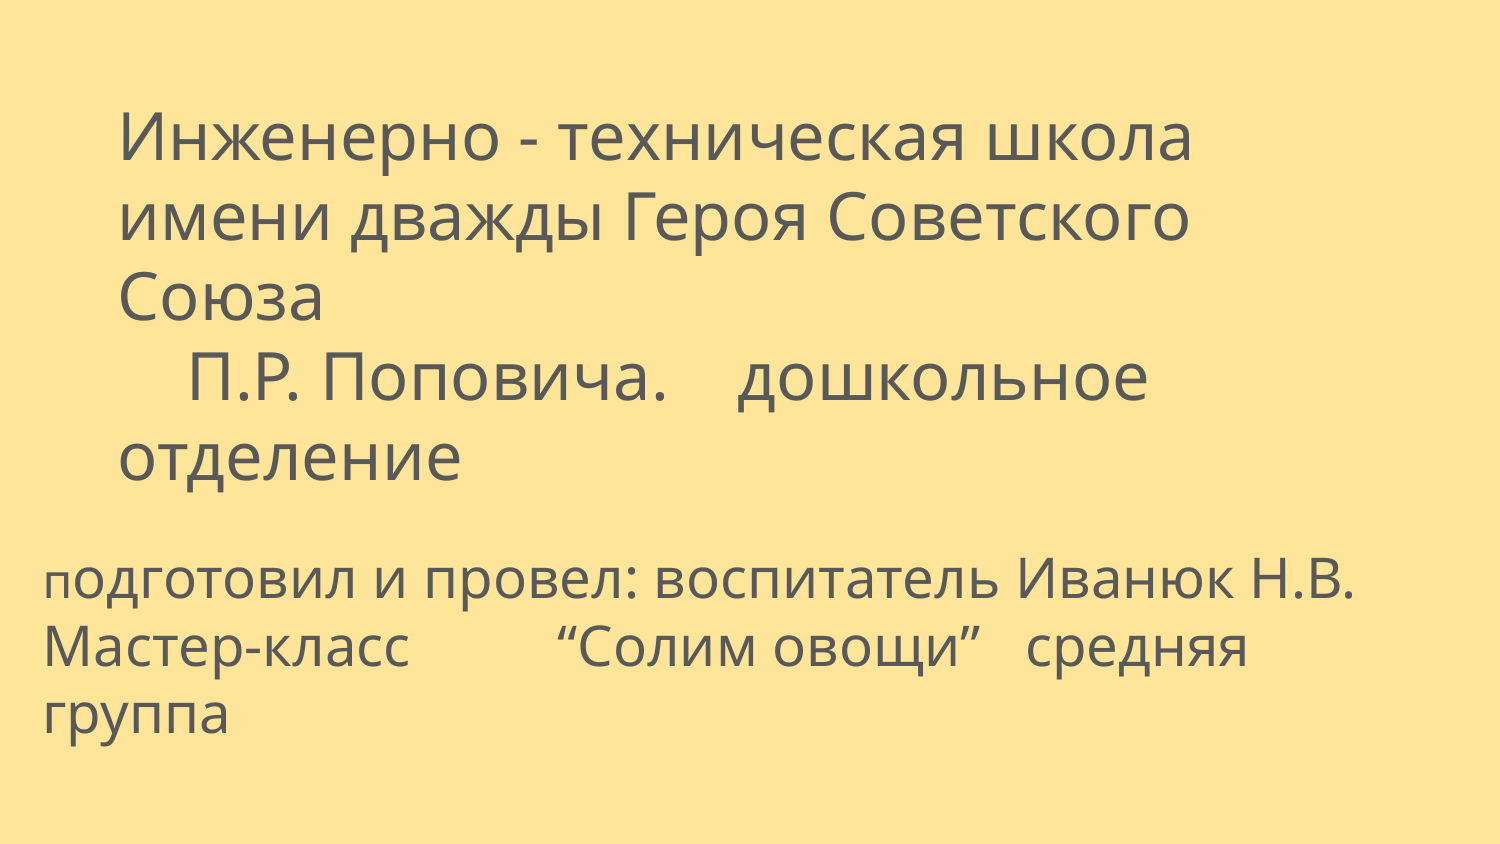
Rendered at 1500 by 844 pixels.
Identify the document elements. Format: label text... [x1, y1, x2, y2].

text_box Инженерно - техническая школа имени дважды Героя Советского Союза П.Р. Поповича. дошкольное отделение [102, 78, 1427, 509]
text_box подготовил и провел: воспитатель Иванюк Н.В. Мастер-класс “Солим овощи” средняя группа [27, 527, 1419, 818]
